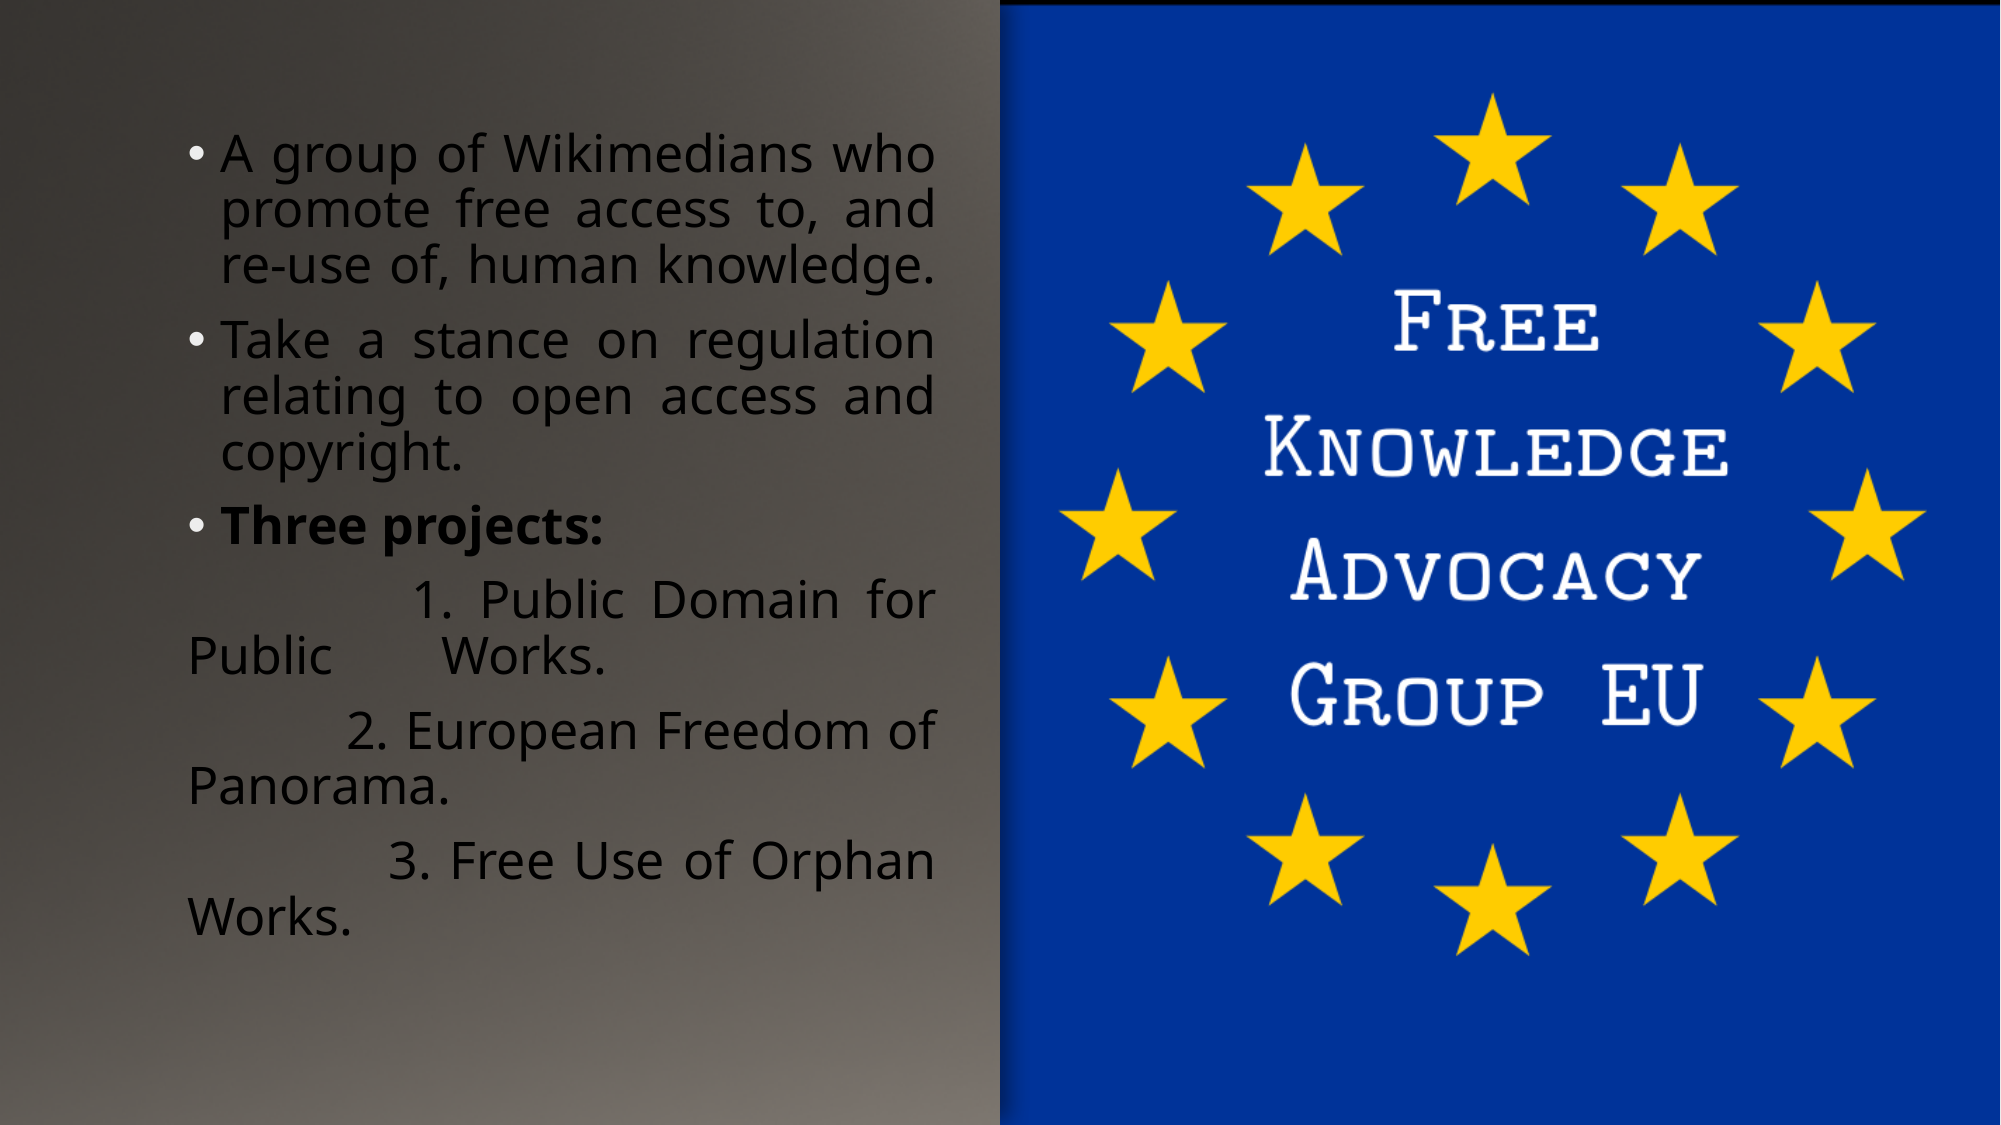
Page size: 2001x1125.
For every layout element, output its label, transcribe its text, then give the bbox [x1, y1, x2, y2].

list A group of Wikimedians who promote free access to, and re-use of, human knowledge. Take a stance on regulation relating to open access and copyright. Three projects: 1. Public Domain for Public Works. 2. European Freedom of Panorama. 3. Free Use of Orphan Works. [172, 120, 953, 1004]
text_box [0, 0, 999, 1125]
picture [999, 0, 2001, 1125]
